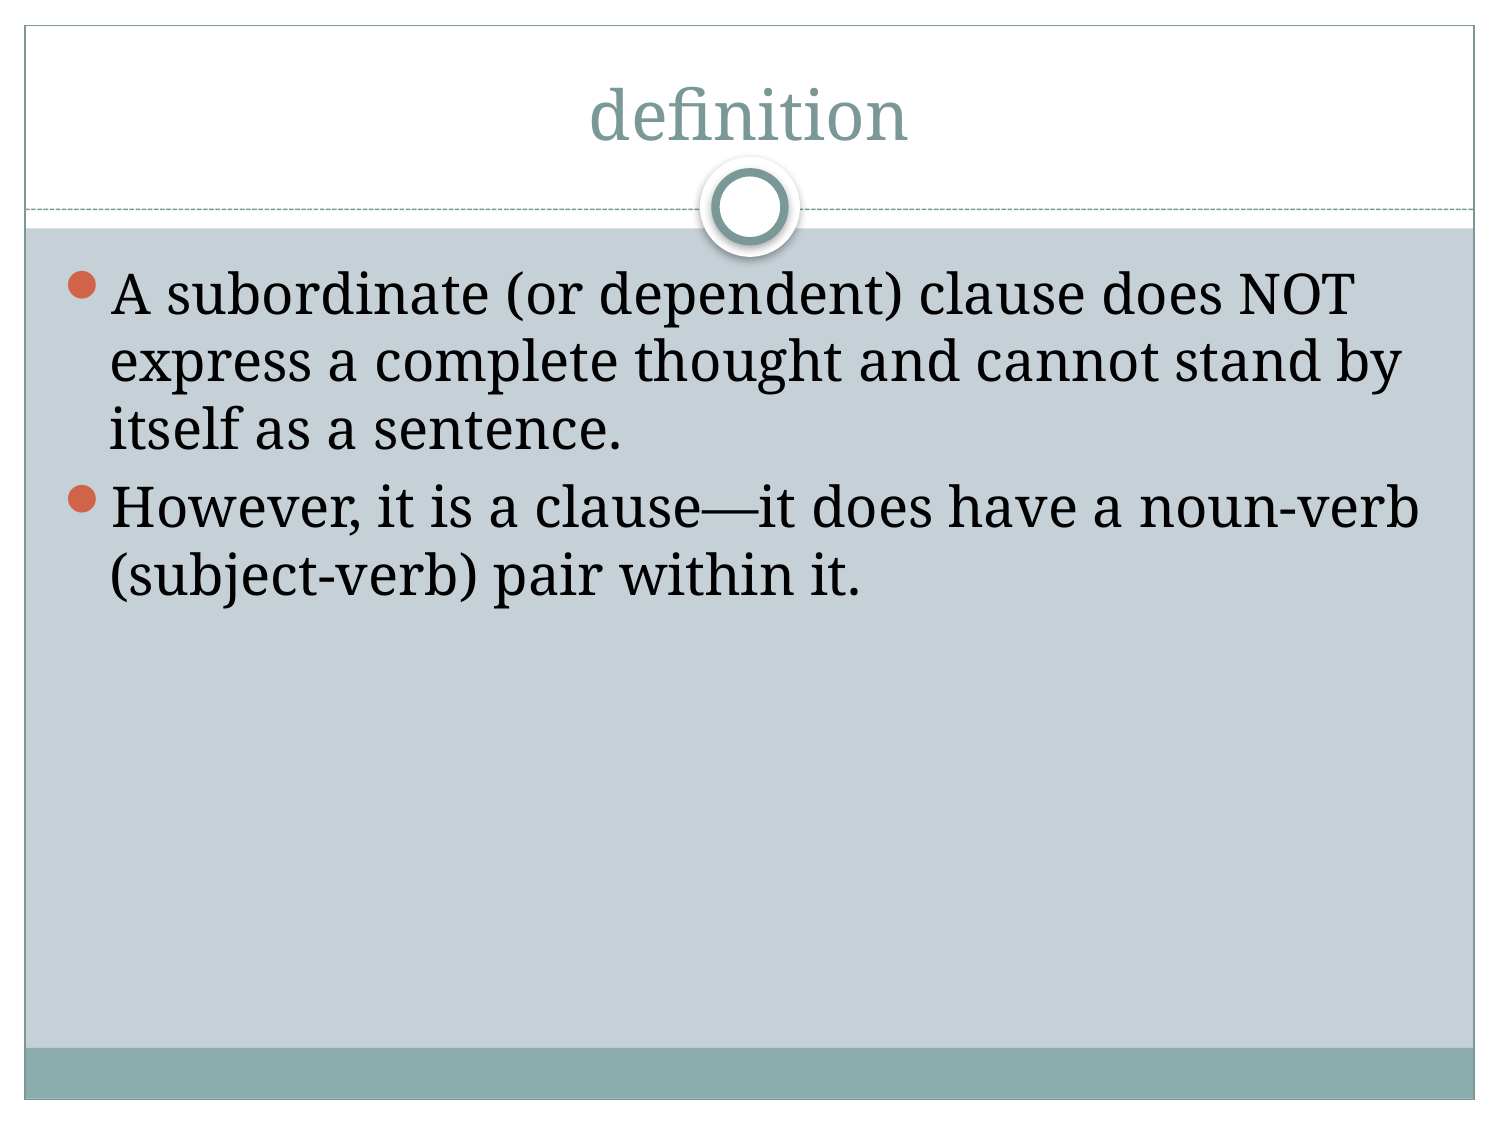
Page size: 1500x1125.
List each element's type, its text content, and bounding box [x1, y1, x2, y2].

title definition [49, 37, 1450, 162]
list A subordinate (or dependent) clause does NOT express a complete thought and cannot stand by itself as a sentence. However, it is a clause—it does have a noun-verb (subject-verb) pair within it. [49, 250, 1445, 1001]
